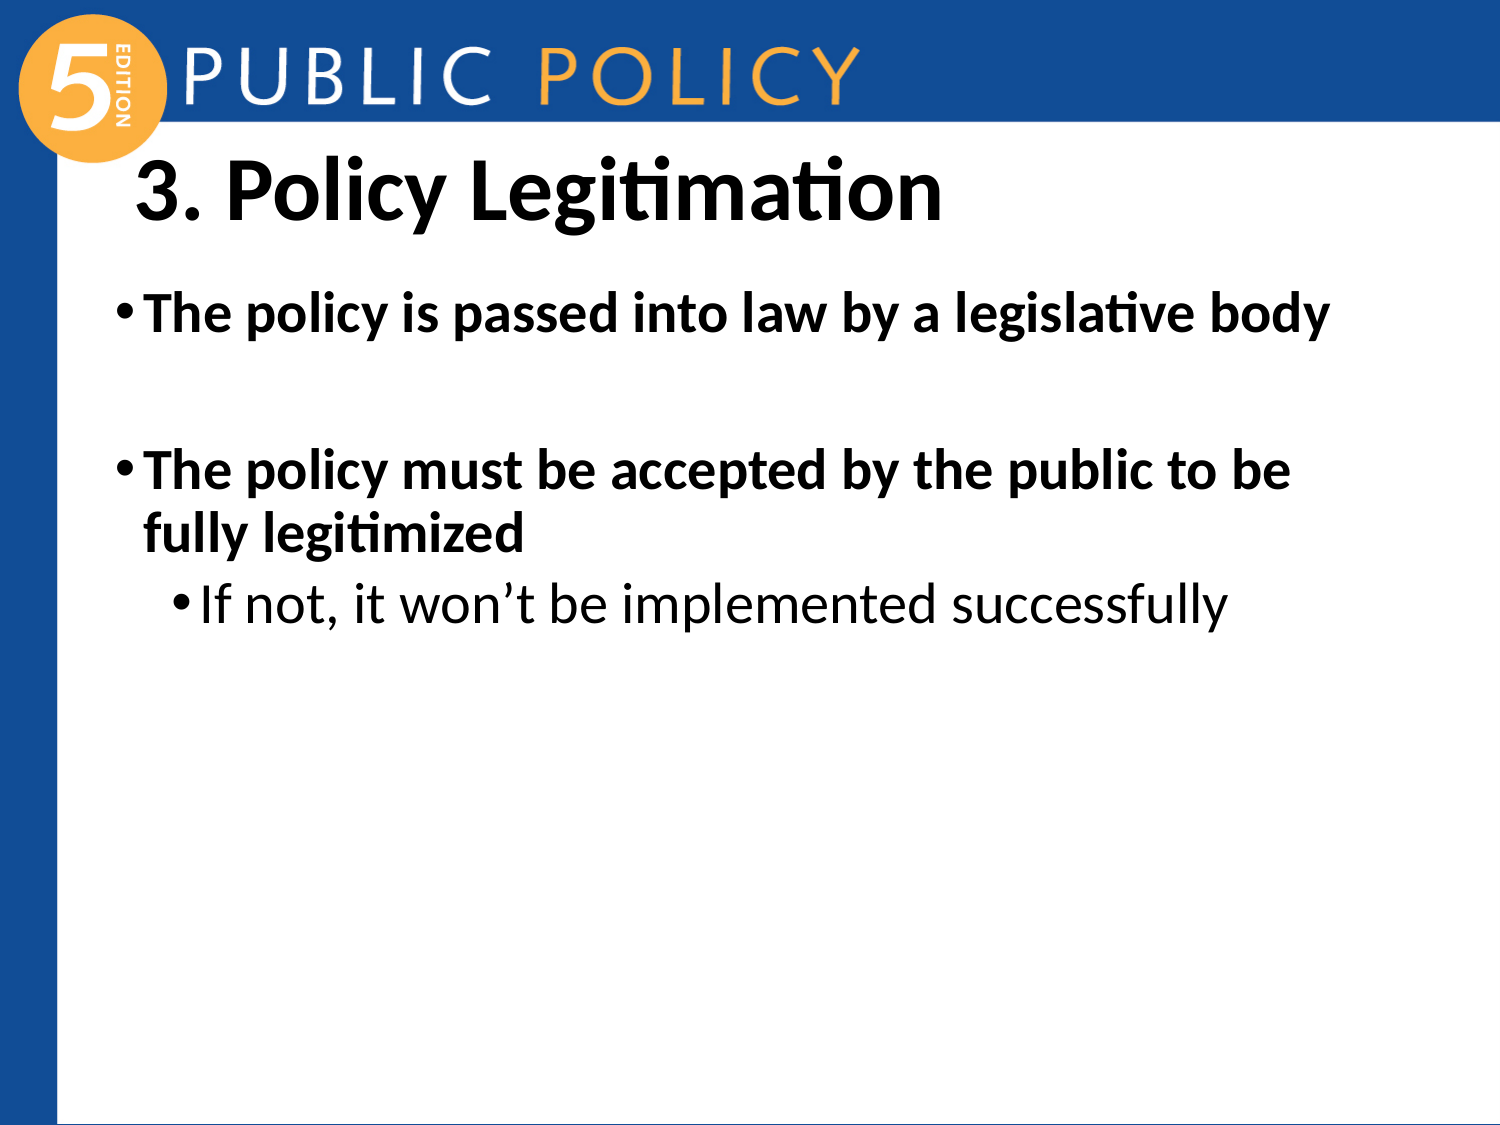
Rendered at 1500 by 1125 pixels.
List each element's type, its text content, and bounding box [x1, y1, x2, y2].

picture [0, 0, 1500, 1125]
title 3. Policy Legitimation [118, 82, 1413, 300]
list The policy is passed into law by a legislative body The policy must be accepted by the public to be fully legitimized If not, it won’t be implemented successfully [99, 275, 1397, 725]
